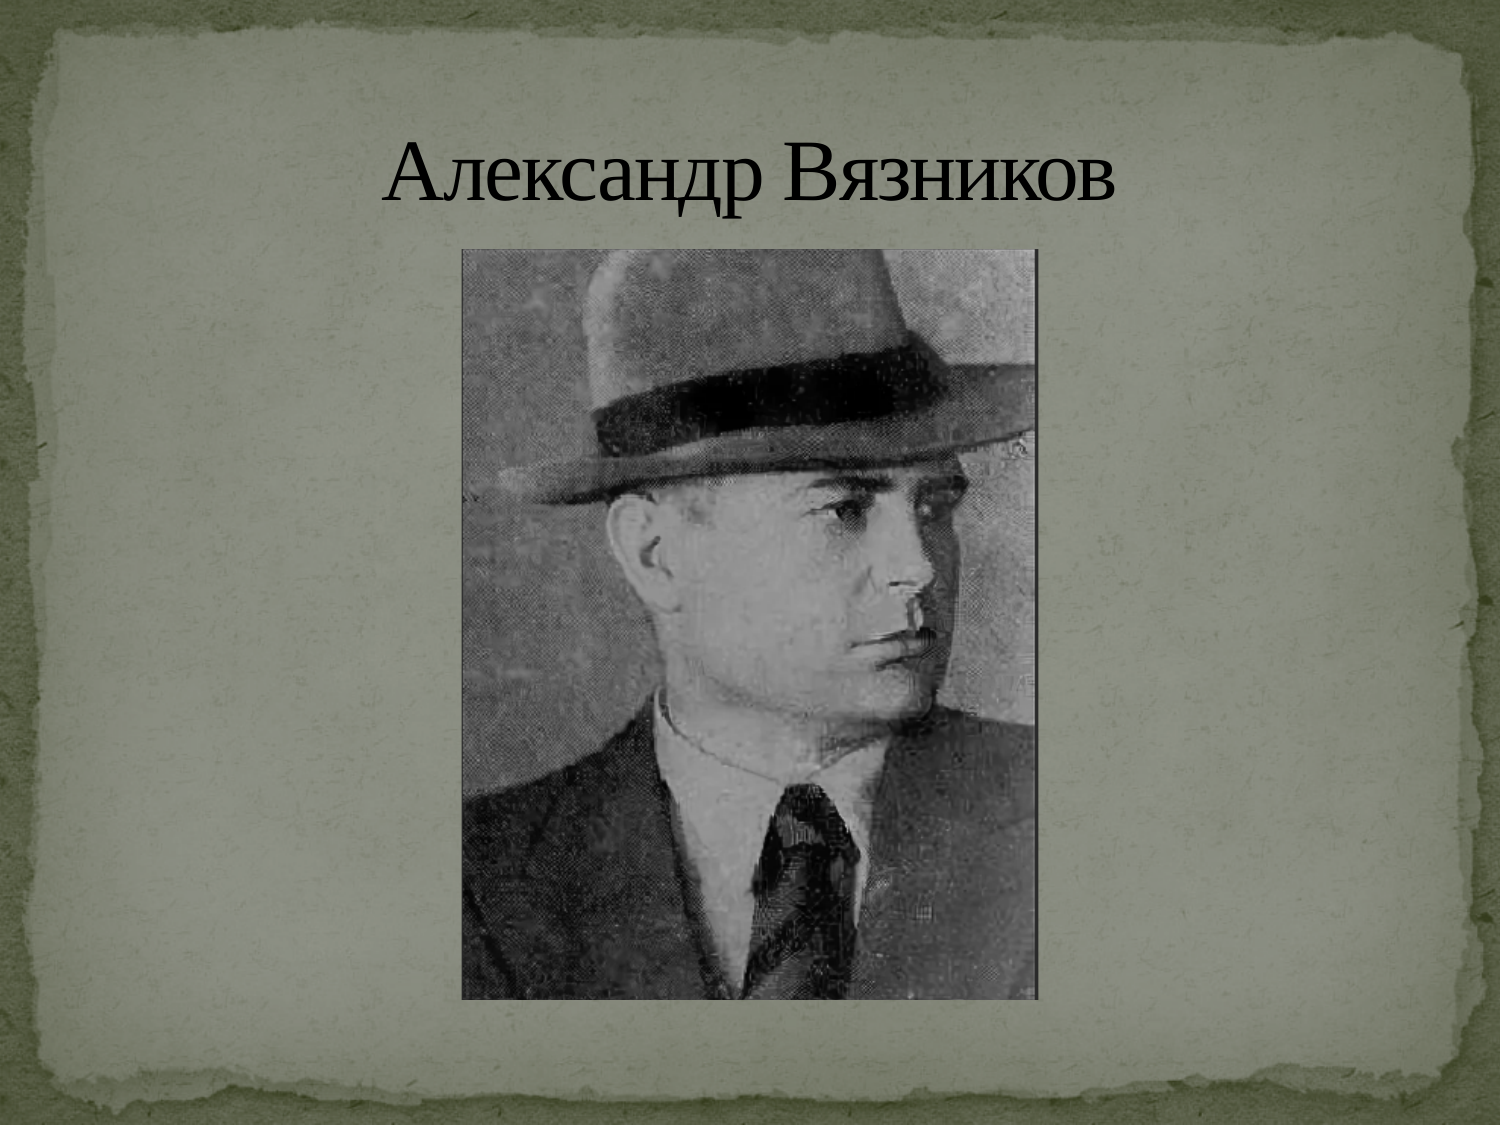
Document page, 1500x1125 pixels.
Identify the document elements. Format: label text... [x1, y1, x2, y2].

title Александр Вязников [74, 24, 1425, 225]
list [464, 252, 1037, 999]
